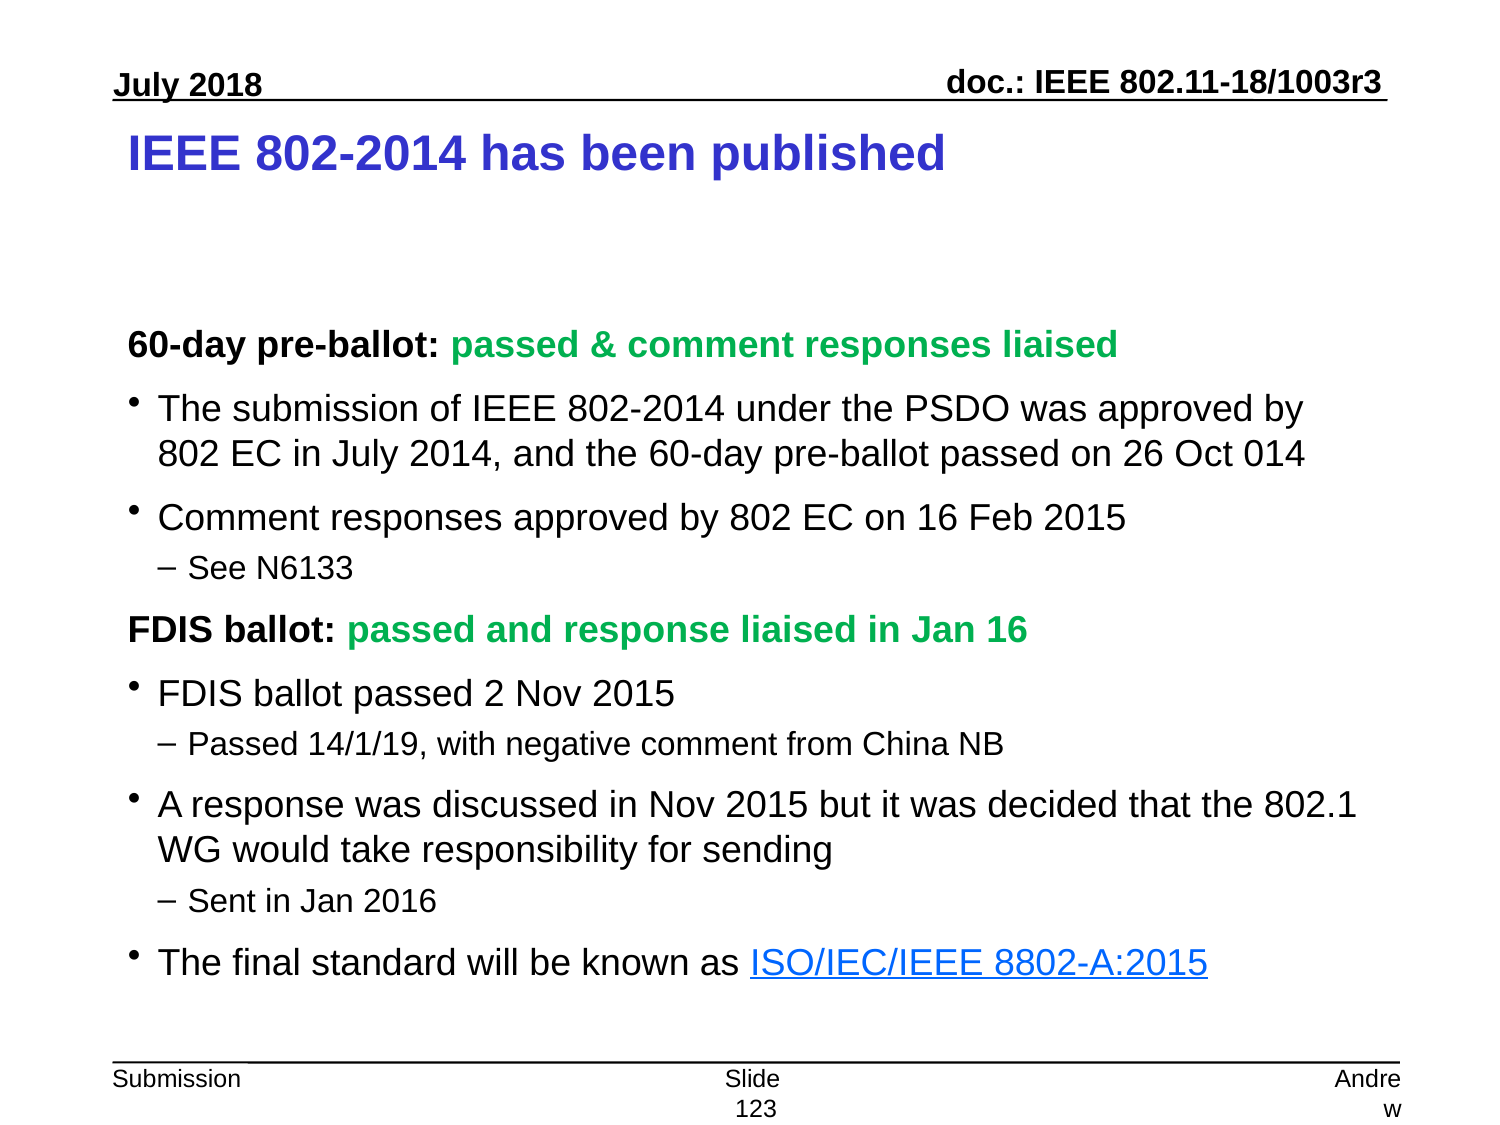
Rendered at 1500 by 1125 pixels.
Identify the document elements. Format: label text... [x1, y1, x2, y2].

footer Andrew Myles, Cisco [1320, 1061, 1402, 1093]
list 60-day pre-ballot: passed & comment responses liaised The submission of IEEE 802-2014 under the PSDO was approved by 802 EC in July 2014, and the 60-day pre-ballot passed on 26 Oct 014 Comment responses approved by 802 EC on 16 Feb 2015 See N6133 FDIS ballot: passed and response liaised in Jan 16 FDIS ballot passed 2 Nov 2015 Passed 14/1/19, with negative comment from China NB A response was discussed in Nov 2015 but it was decided that the 802.1 WG would take responsibility for sending Sent in Jan 2016 The final standard will be known as ISO/IEC/IEEE 8802-A:2015 [112, 312, 1388, 988]
title IEEE 802-2014 has been published [112, 112, 1388, 288]
slide_number Slide 123 [709, 1061, 803, 1093]
